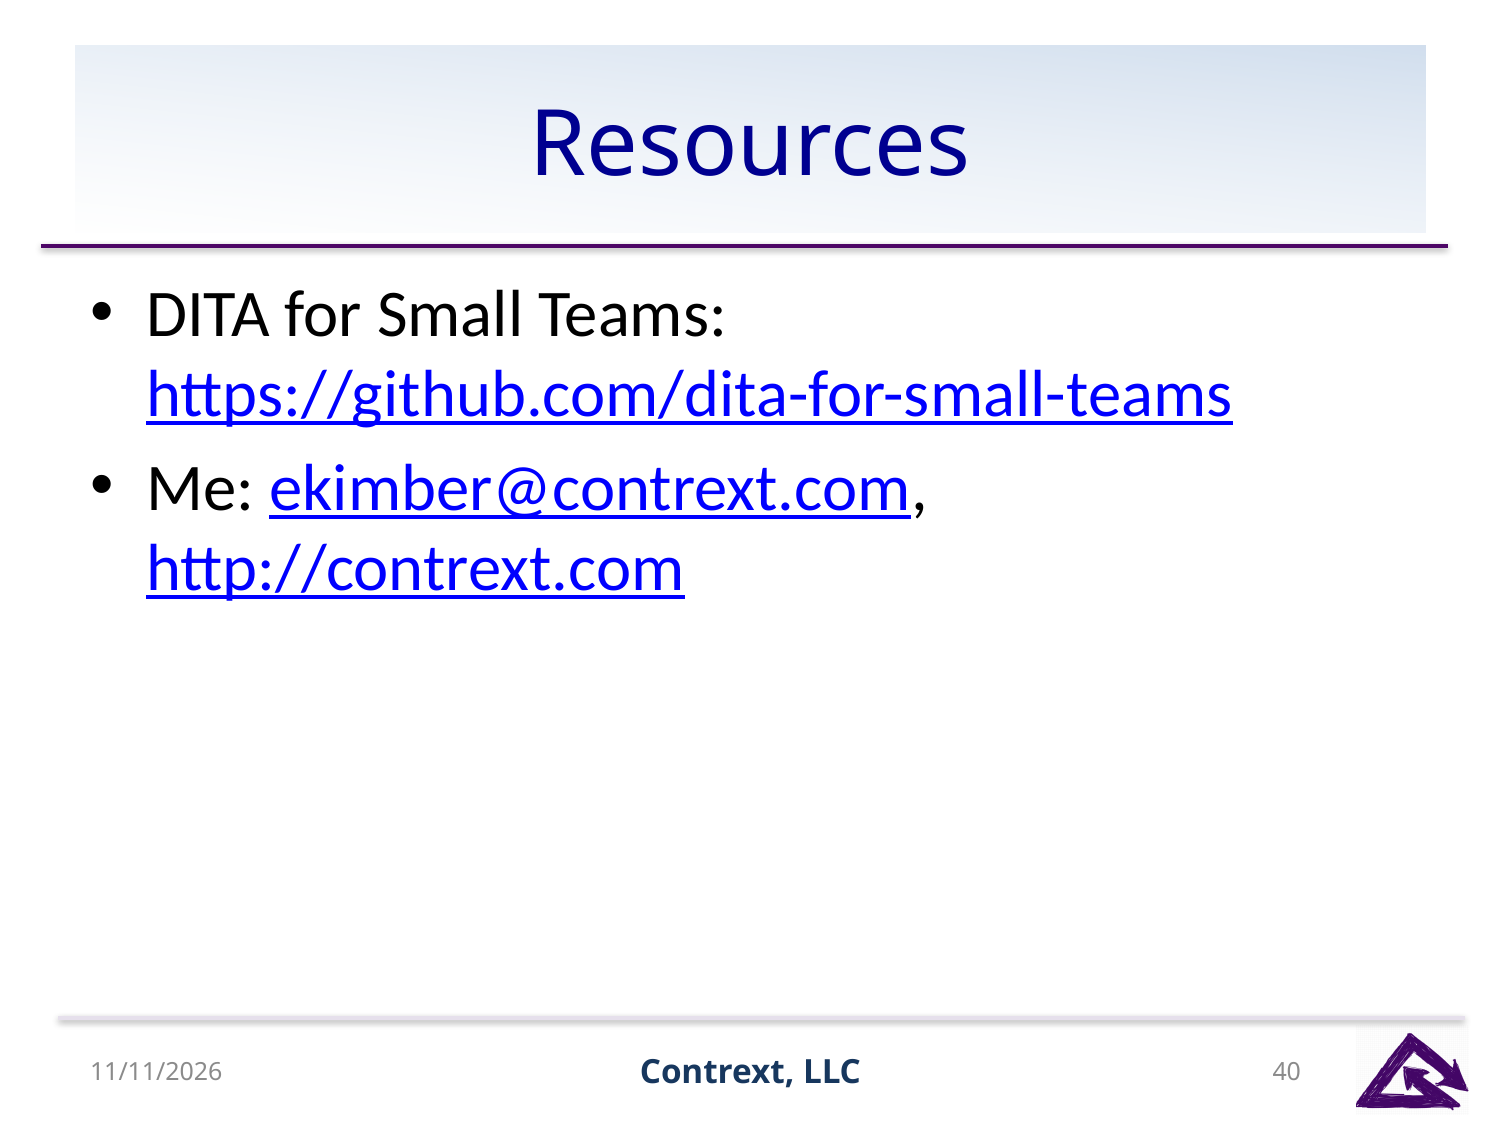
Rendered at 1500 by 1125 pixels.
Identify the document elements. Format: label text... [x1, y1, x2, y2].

title Resources [75, 45, 1425, 233]
list DITA for Small Teams: https://github.com/dita-for-small-teams Me: ekimber@contrext.com, http://contrext.com [75, 262, 1425, 1005]
picture [1356, 1025, 1469, 1115]
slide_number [75, 1042, 425, 1103]
footer Contrext, LLC [471, 1042, 1030, 1103]
slide_number 40 [1074, 1042, 1316, 1103]
